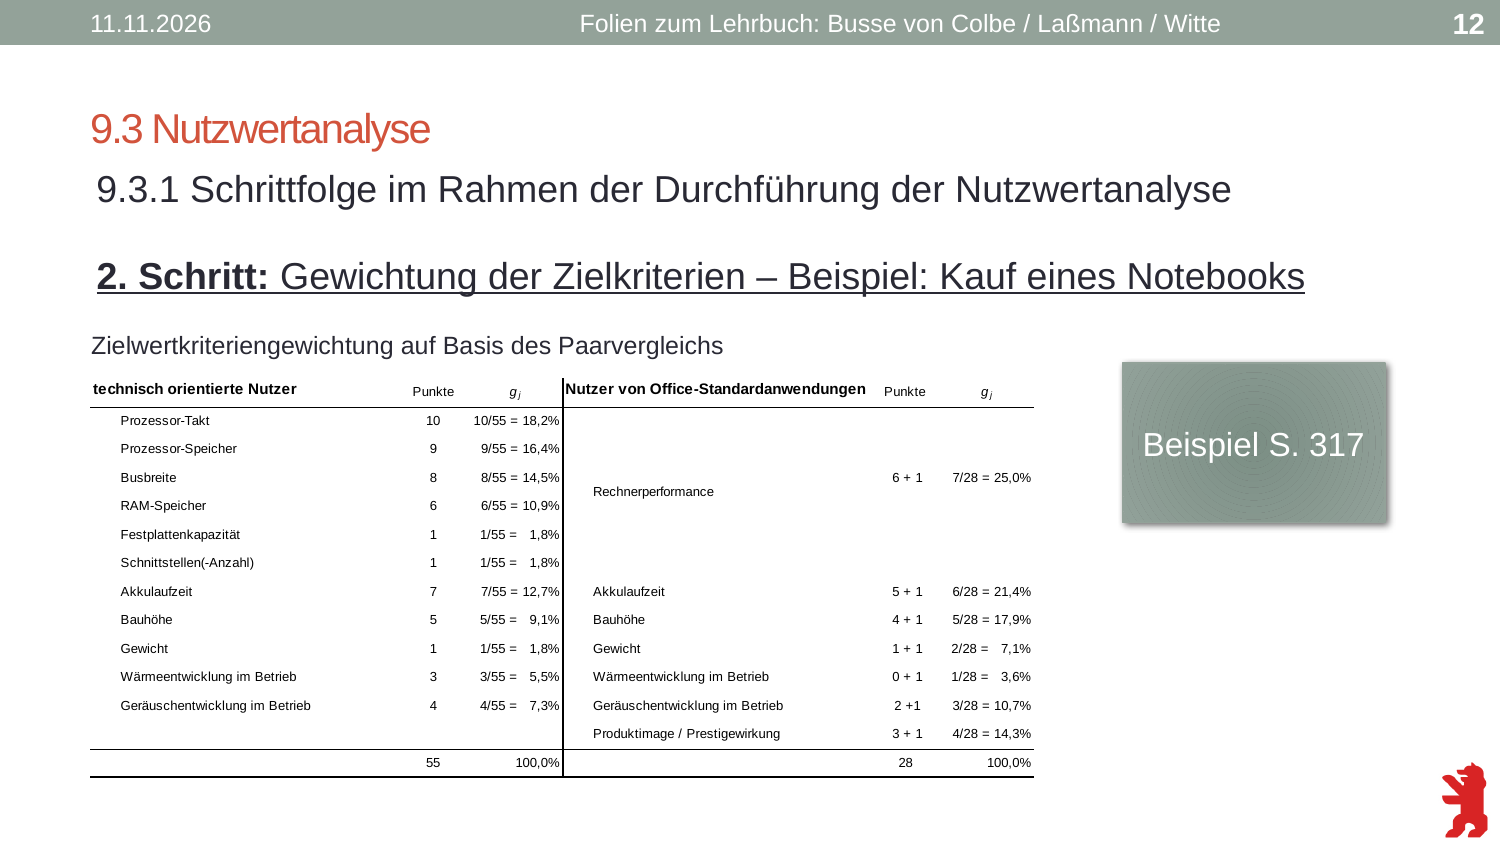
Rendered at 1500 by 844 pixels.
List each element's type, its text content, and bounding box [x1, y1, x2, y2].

title 9.3 Nutzwertanalyse [75, 65, 1500, 188]
text_box 2. Schritt: Gewichtung der Zielkriterien – Beispiel: Kauf eines Notebooks [81, 244, 1321, 305]
picture [89, 378, 1036, 779]
text_box 9.3.1 Schrittfolge im Rahmen der Durchführung der Nutzwertanalyse [81, 157, 1248, 217]
footer Folien zum Lehrbuch: Busse von Colbe / Laßmann / Witte [562, 2, 1238, 43]
slide_number 12 [1325, 2, 1500, 43]
picture [1434, 760, 1500, 844]
text_box Zielwertkriteriengewichtung auf Basis des Paarvergleichs [76, 321, 747, 367]
text_box Beispiel S. 317 [1122, 362, 1386, 523]
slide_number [75, 2, 550, 43]
